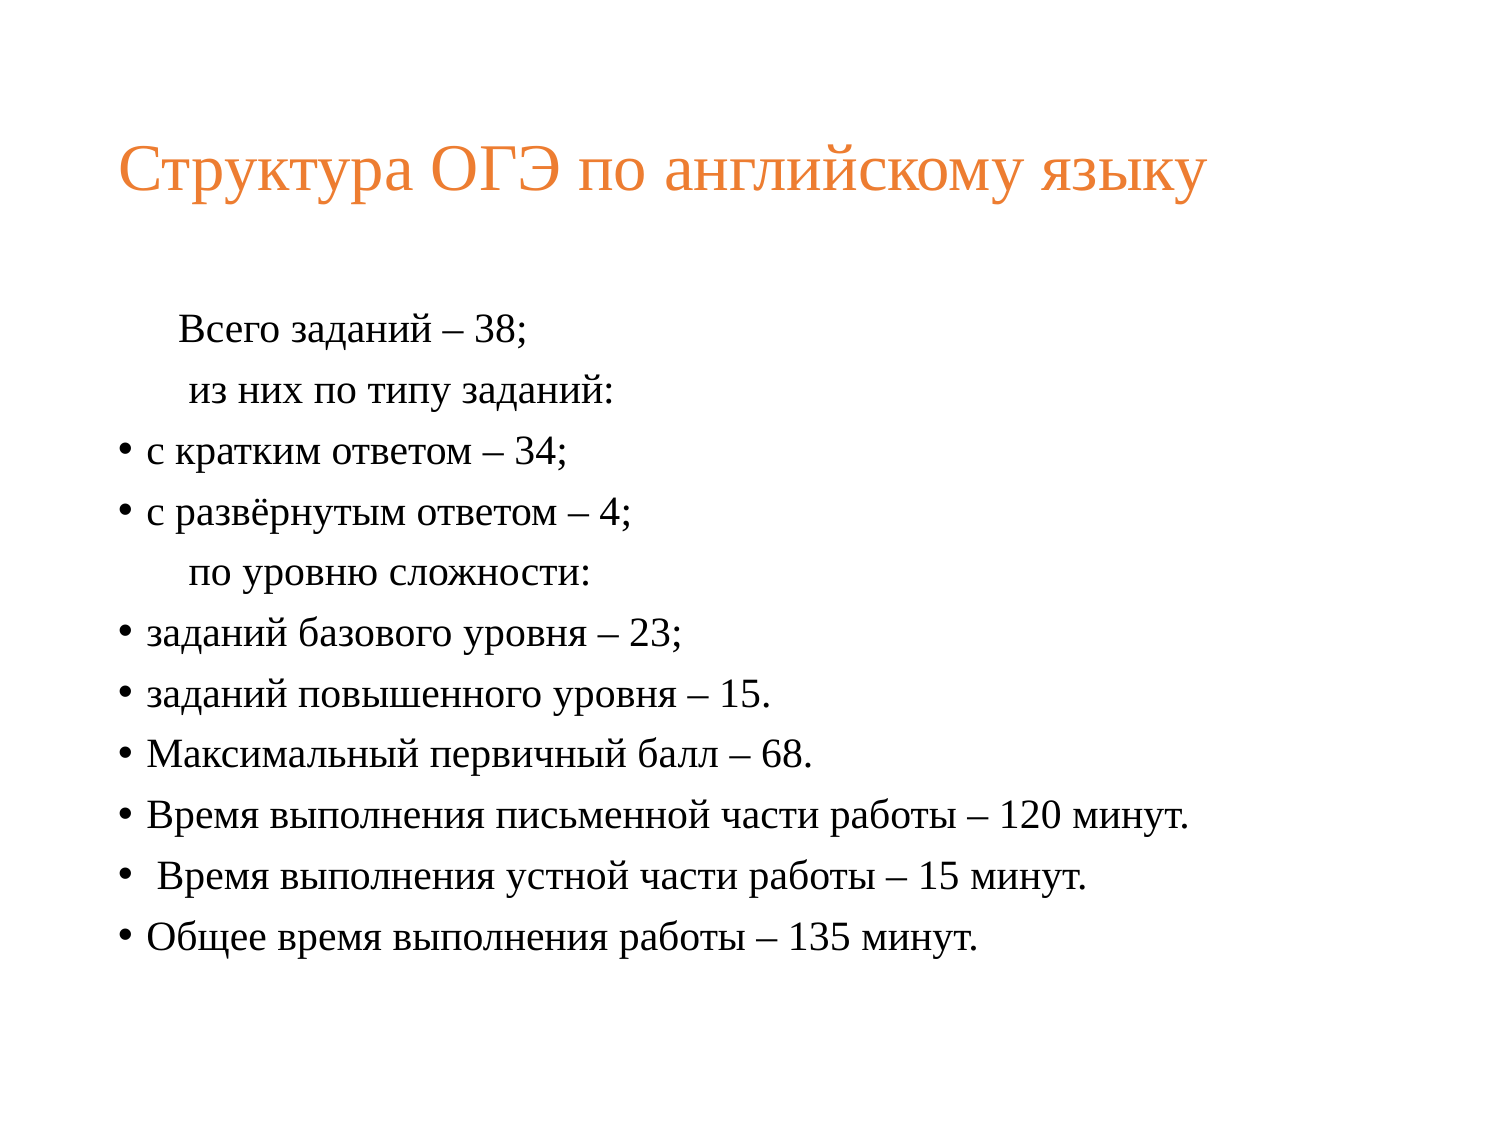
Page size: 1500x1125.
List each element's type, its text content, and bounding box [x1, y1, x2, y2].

list Всего заданий – 38; из них по типу заданий: с кратким ответом – 34; с развёрнутым ответом – 4; по уровню сложности: заданий базового уровня – 23; заданий повышенного уровня – 15. Максимальный первичный балл – 68. Время выполнения письменной части работы – 120 минут. Время выполнения устной части работы – 15 минут. Общее время выполнения работы – 135 минут. [103, 299, 1397, 1014]
title Структура ОГЭ по английскому языку [103, 59, 1397, 278]
